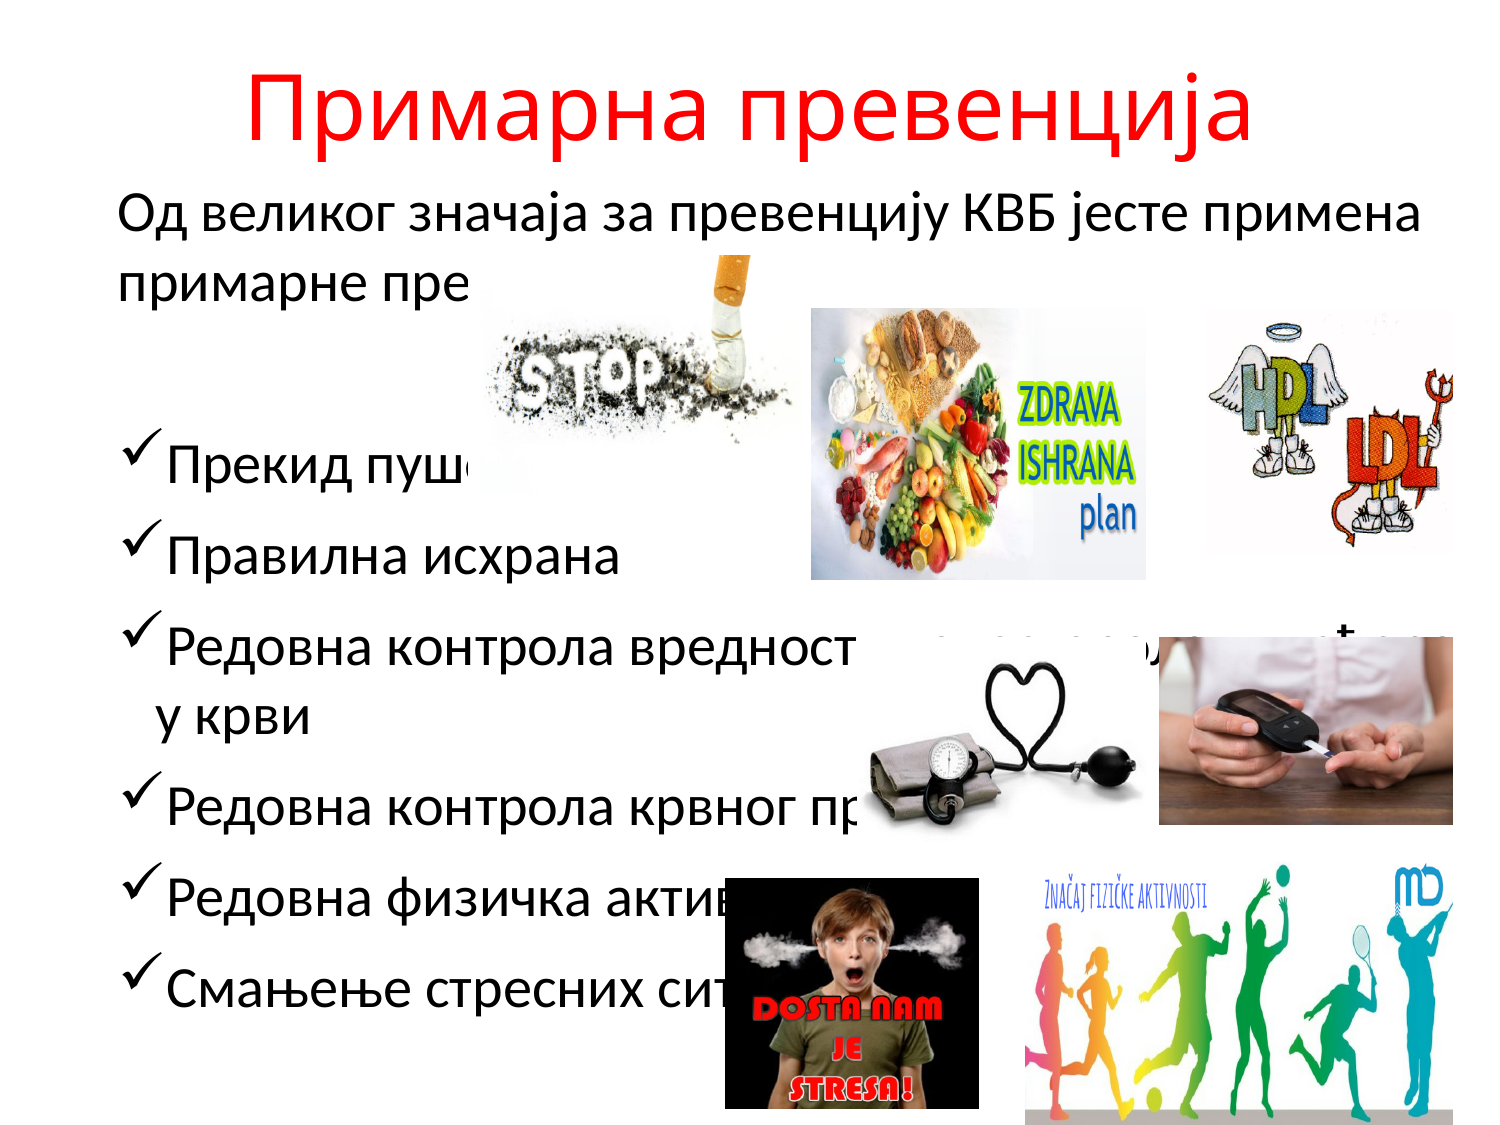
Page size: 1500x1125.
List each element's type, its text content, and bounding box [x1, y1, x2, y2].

picture [857, 637, 1146, 844]
picture [1158, 637, 1453, 826]
text_box Од великог значаја за превенцију КВБ јесте примена примарне превенције. Прекид пушења Правилна исхрана Редовна контрола вредности холестерола и шећера у крви Редовна контрола крвног притиска Редовна физичка активност Смањење стресних ситуација [103, 165, 1485, 1125]
picture [468, 255, 1146, 580]
text_box Примарна превенција [103, 40, 1397, 165]
picture [724, 878, 979, 1109]
picture [1024, 861, 1453, 1125]
picture [1205, 308, 1453, 556]
